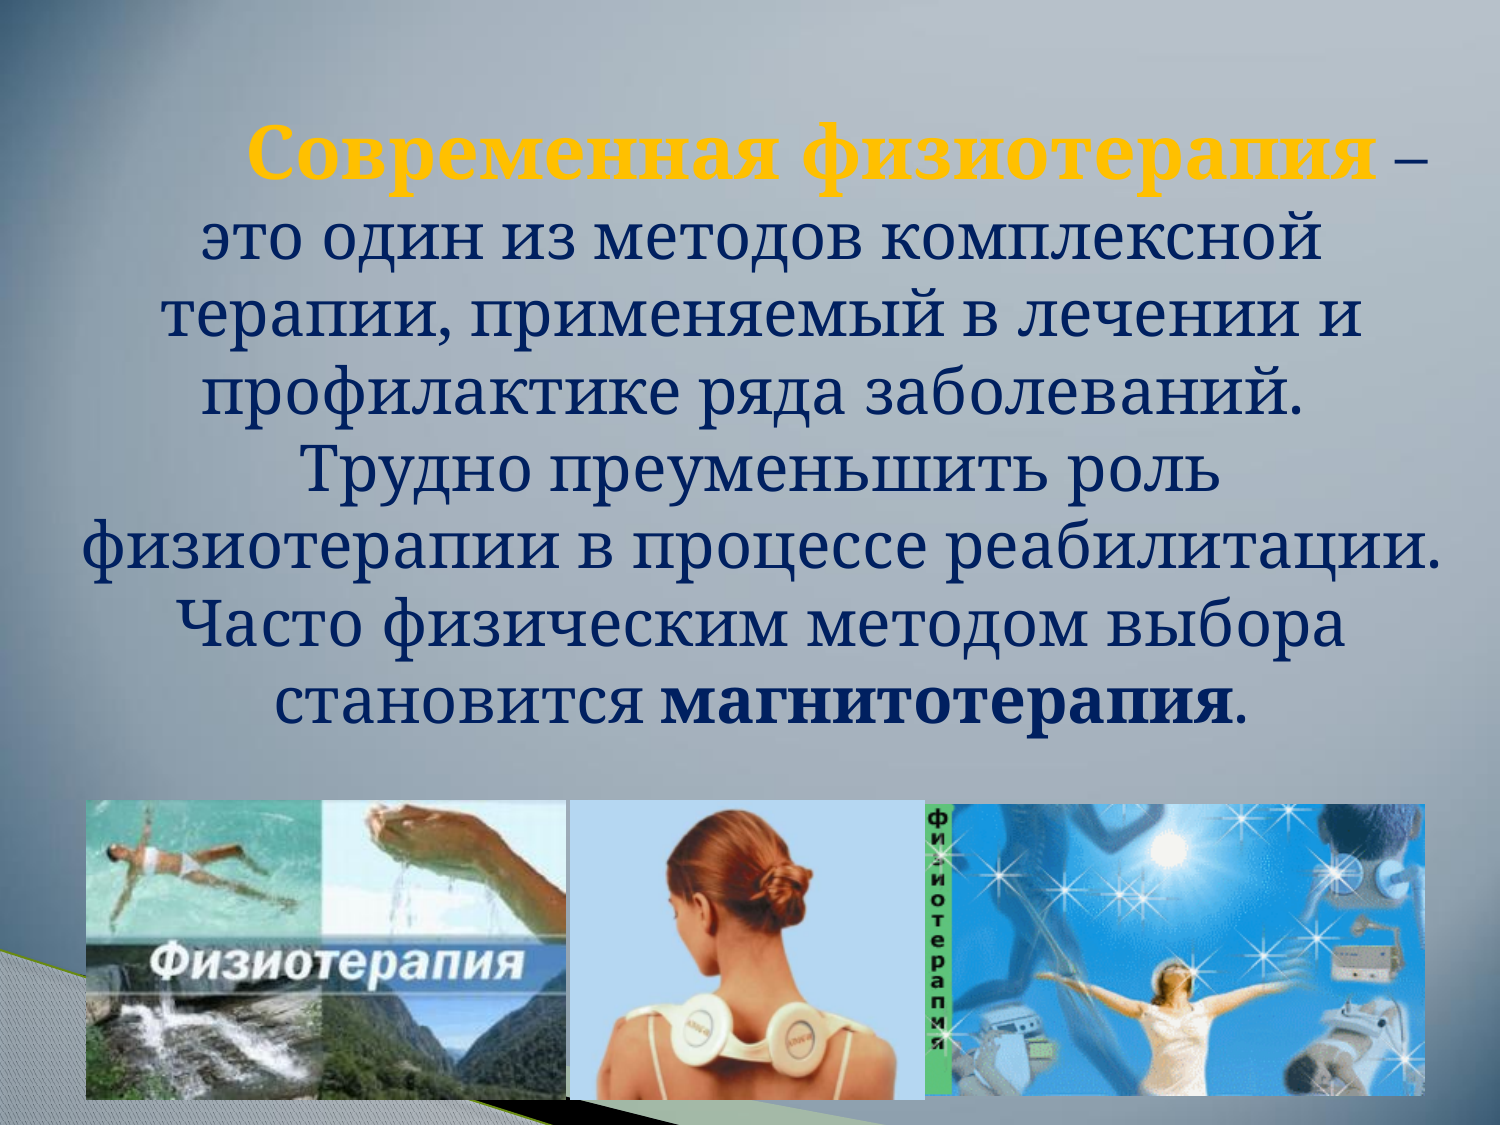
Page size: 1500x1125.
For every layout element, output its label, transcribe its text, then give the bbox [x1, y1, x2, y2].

picture [0, 0, 1500, 1125]
title Современная физиотерапия – это один из методов комплексной терапии, применяемый в лечении и профилактике ряда заболеваний. Трудно преуменьшить роль физиотерапии в процессе реабилитации. Часто физическим методом выбора становится магнитотерапия. [64, 54, 1459, 787]
